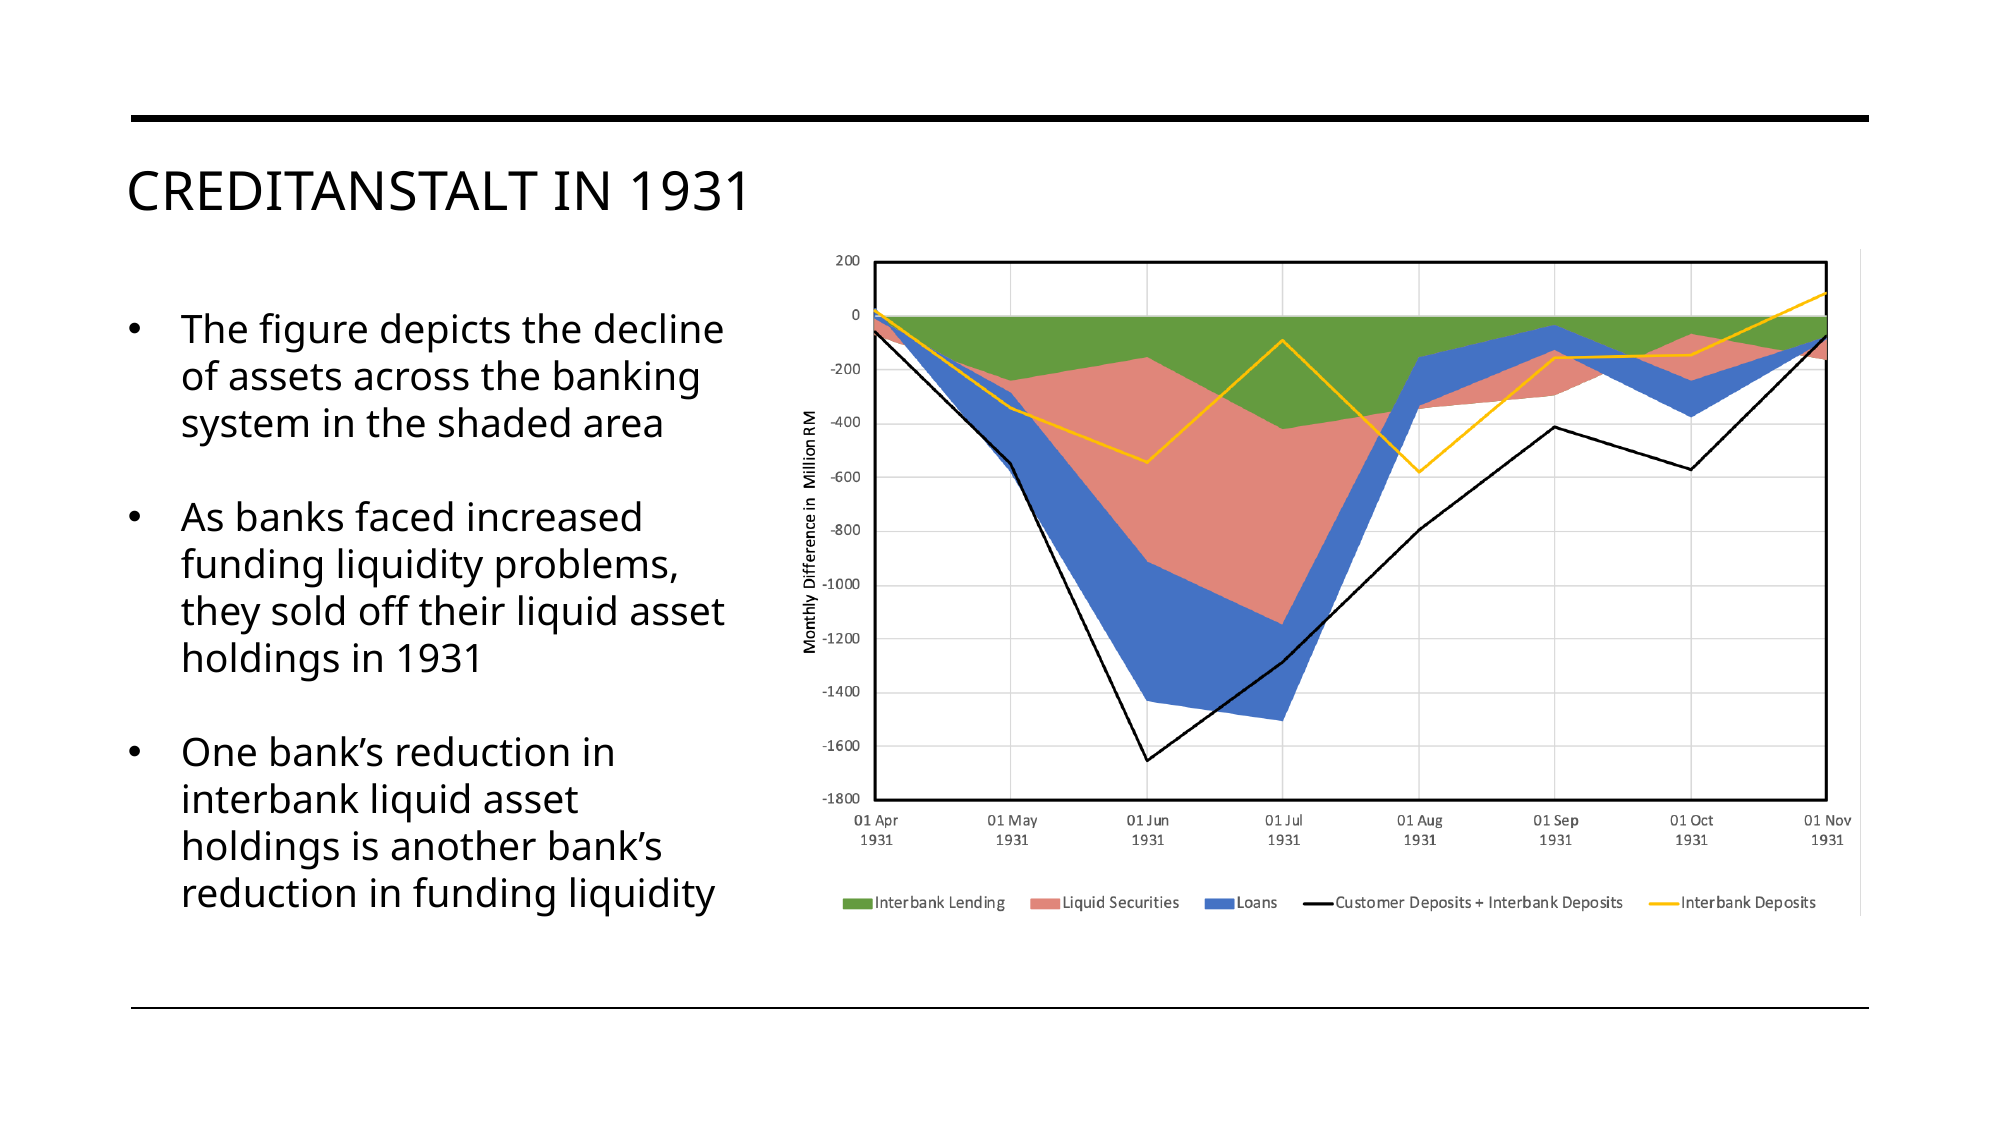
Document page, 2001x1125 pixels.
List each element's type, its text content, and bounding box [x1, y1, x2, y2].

title Creditanstalt in 1931 [111, 128, 851, 250]
list The figure depicts the decline of assets across the banking system in the shaded area As banks faced increased funding liquidity problems, they sold off their liquid asset holdings in 1931 One bank’s reduction in interbank liquid asset holdings is another bank’s reduction in funding liquidity [112, 296, 750, 963]
picture [783, 249, 1863, 916]
